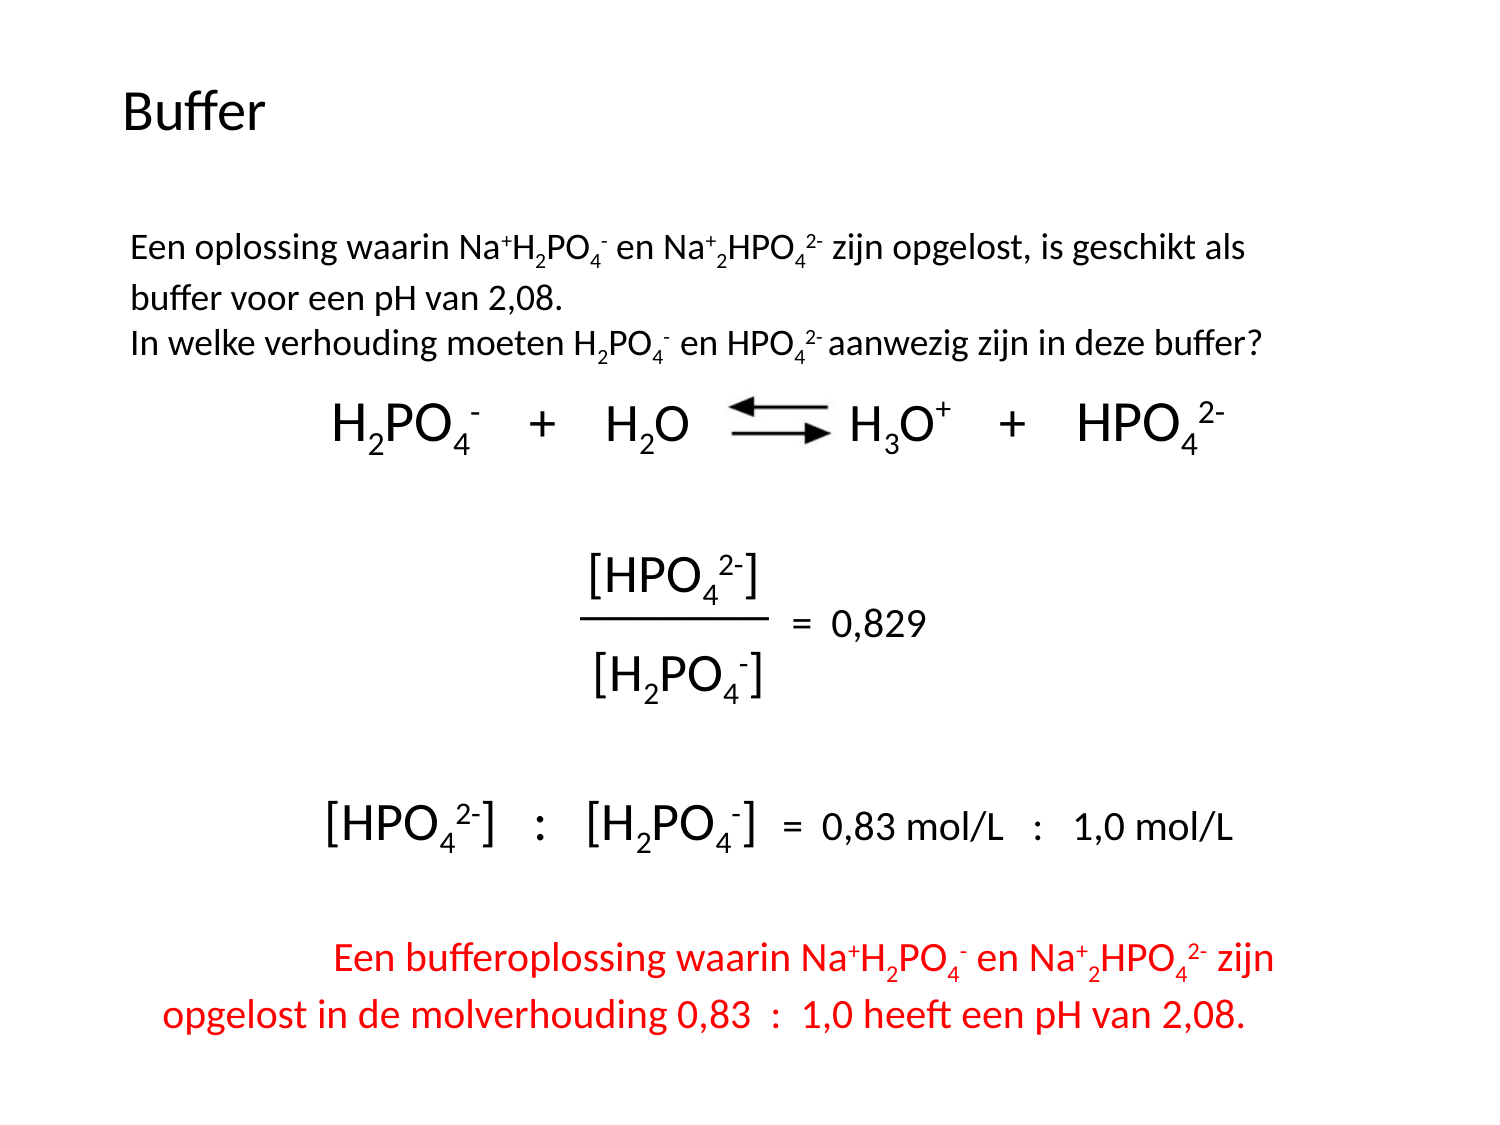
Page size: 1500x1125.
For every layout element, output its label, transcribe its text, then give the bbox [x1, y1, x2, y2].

text_box Buffer [108, 64, 282, 150]
picture [725, 390, 847, 451]
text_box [406, 530, 1394, 708]
text_box 8,32·10-3 [HPO42-] : [H2PO4-] = 0,83 mol/L : 1,0 mol/L Een bufferoplossing waarin Na+H2PO4- en Na+2HPO42- zijn opgelost in de molverhouding 0,83 : 1,0 heeft een pH van 2,08. [147, 778, 1481, 1120]
text_box Een buffer is bijvoorbeeld: Een oplossing waarin Na+H2PO4- en Na+2HPO42- zijn opgelost, is geschikt als buffer voor een pH van 2,08. In welke verhouding moeten H2PO4- en HPO42- aanwezig zijn in deze buffer? [115, 169, 1279, 557]
text_box H2PO4- + H2O H3O+ + HPO42- [267, 375, 1445, 528]
